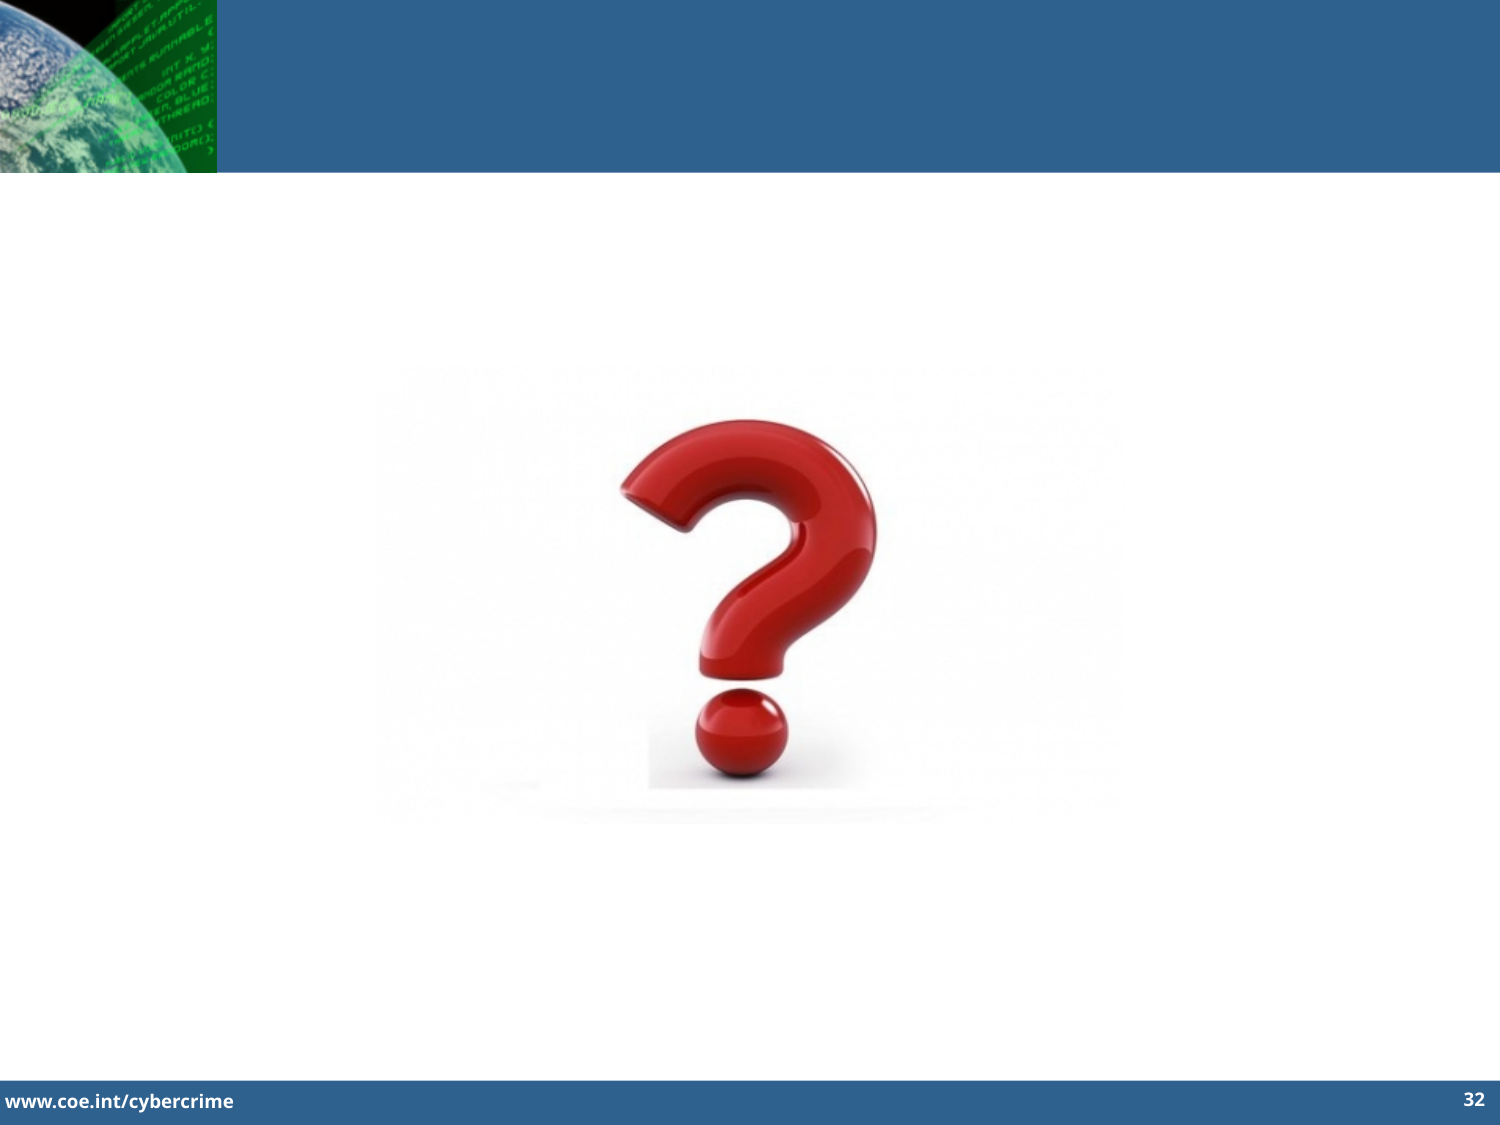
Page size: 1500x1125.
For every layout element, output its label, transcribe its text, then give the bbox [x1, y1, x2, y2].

picture [0, 0, 217, 173]
slide_number 32 [1162, 1080, 1500, 1125]
picture [375, 365, 1125, 824]
